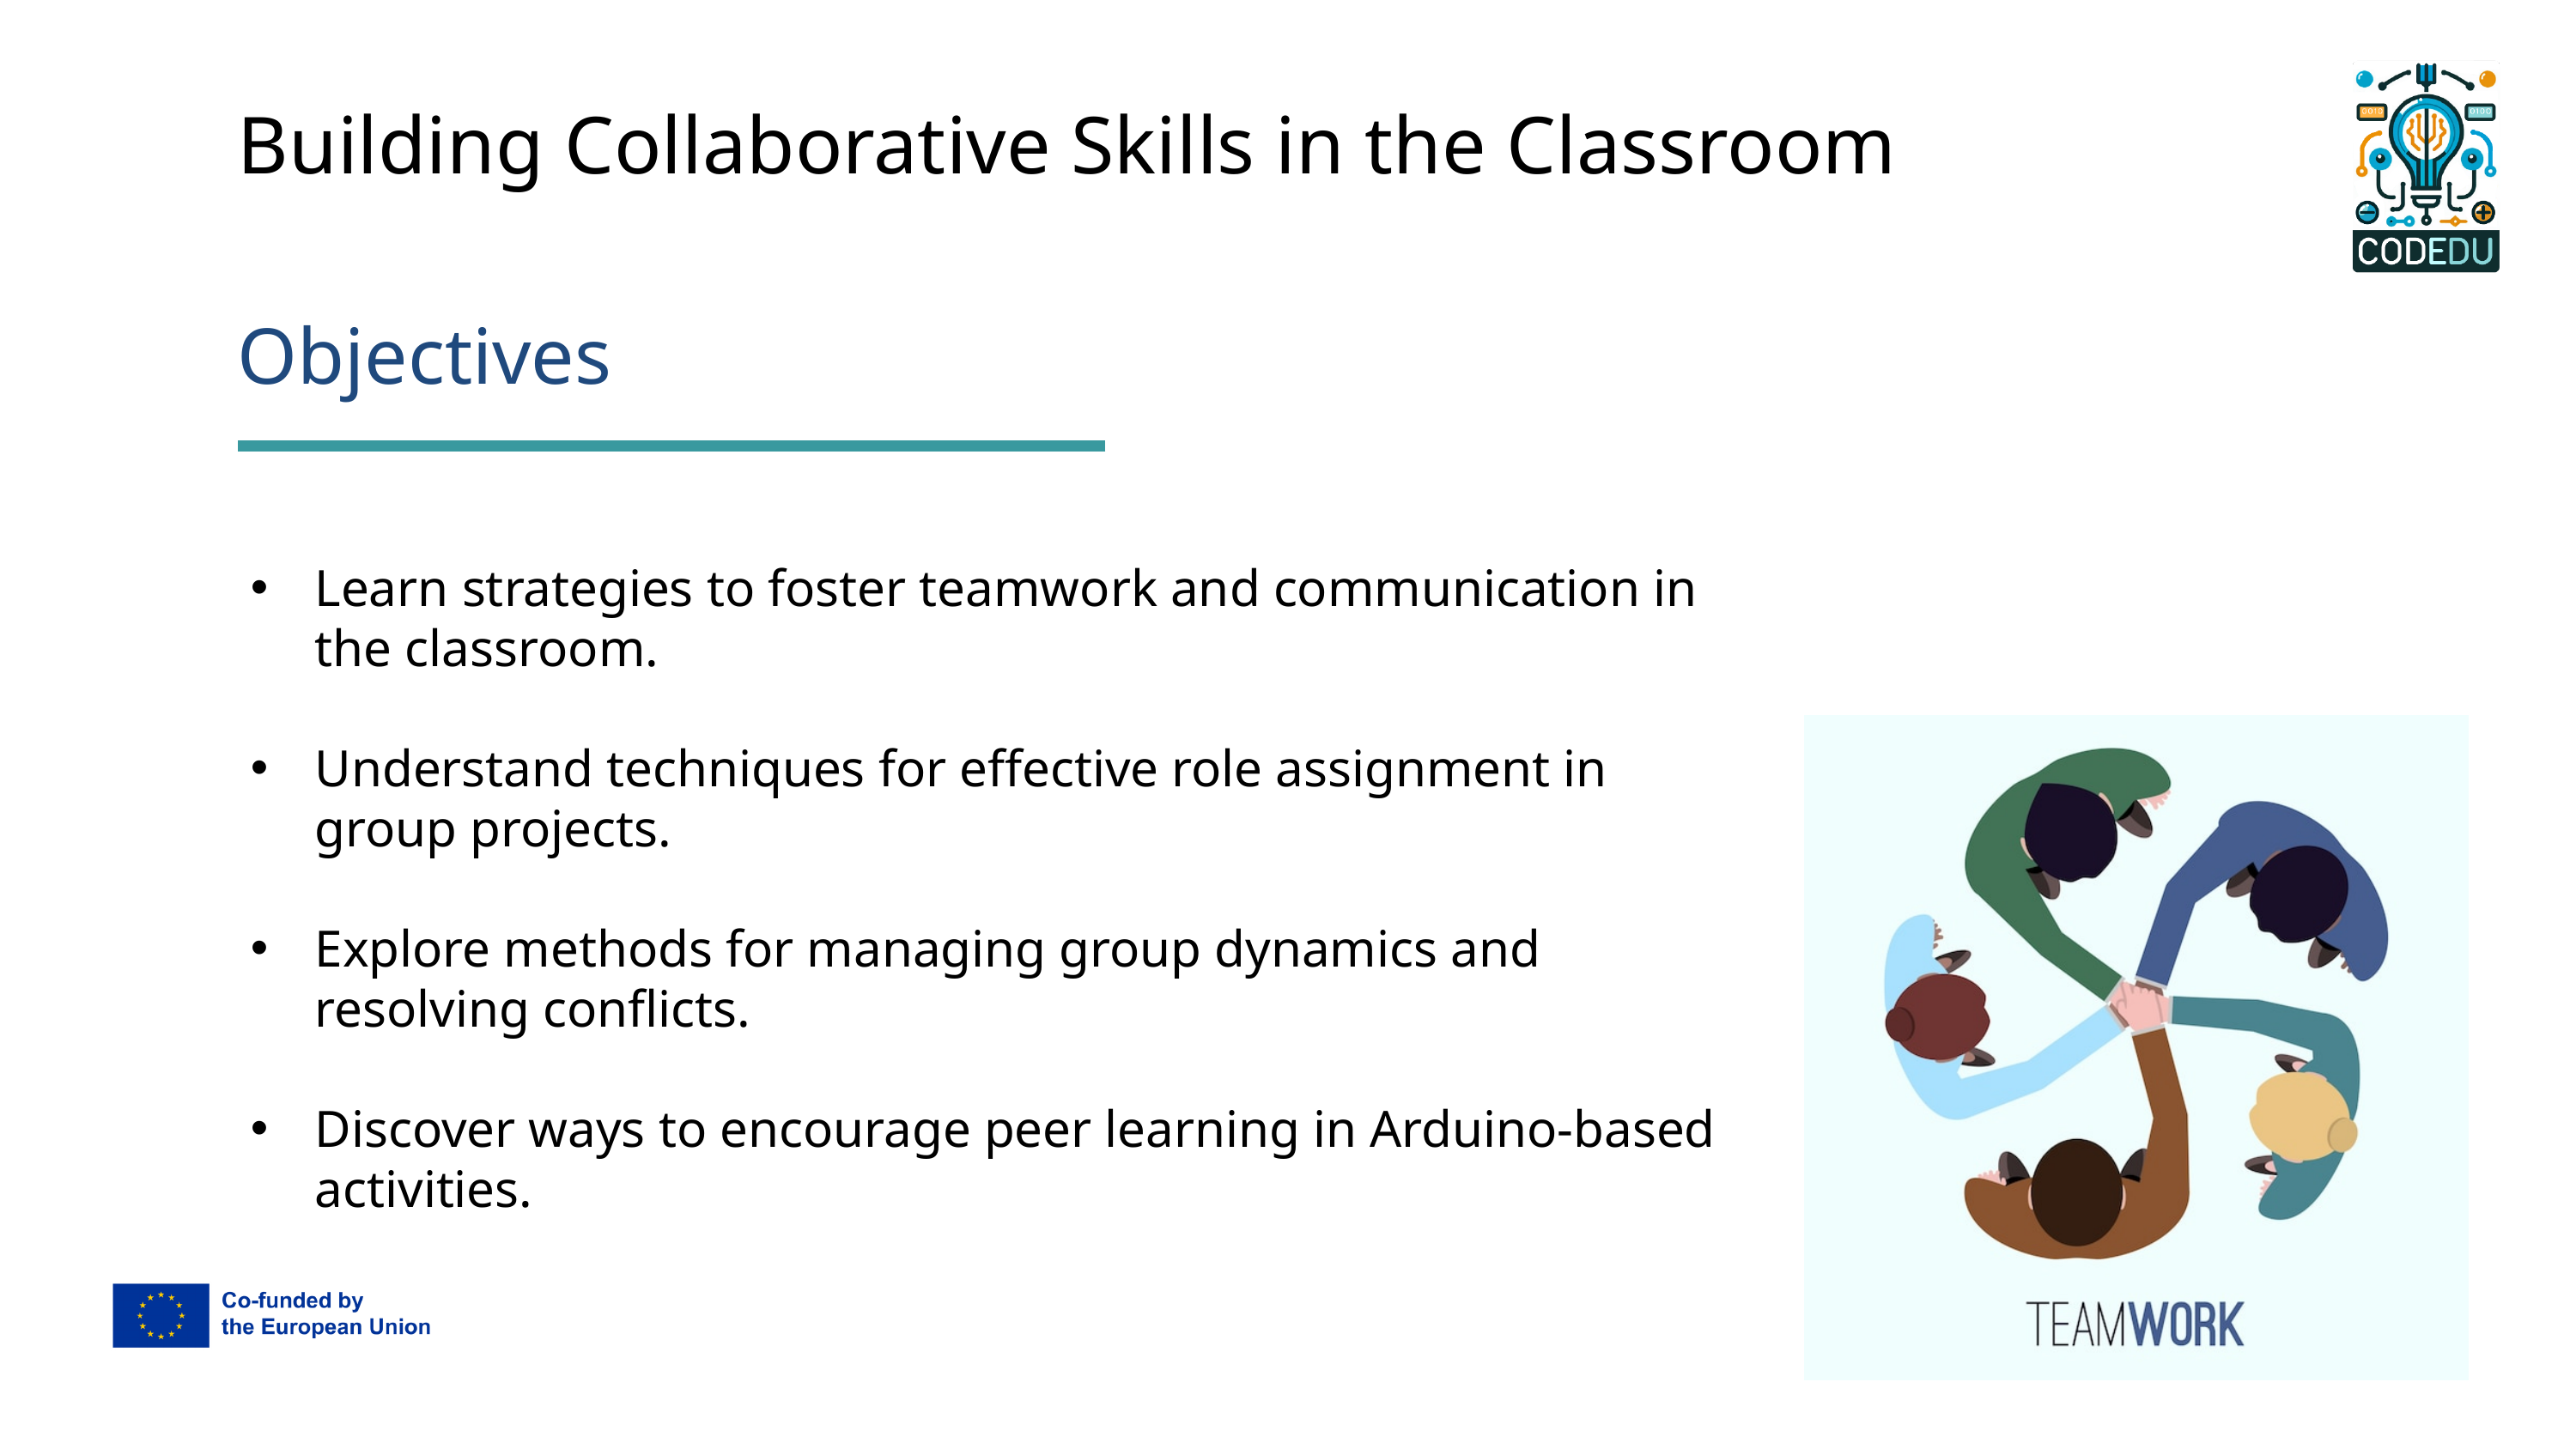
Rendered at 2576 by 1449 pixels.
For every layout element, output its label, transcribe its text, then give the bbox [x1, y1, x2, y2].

text_box [107, 1278, 443, 1353]
text_box Building Collaborative Skills in the Classroom [237, 85, 2217, 190]
text_box Objectives [237, 270, 2221, 400]
picture [1804, 715, 2470, 1380]
picture [2221, 0, 2576, 395]
text_box Learn strategies to foster teamwork and communication in the classroom. Understand techniques for effective role assignment in group projects. Explore methods for managing group dynamics and resolving conflicts. Discover ways to encourage peer learning in Arduino-based activities. [237, 549, 1747, 1224]
